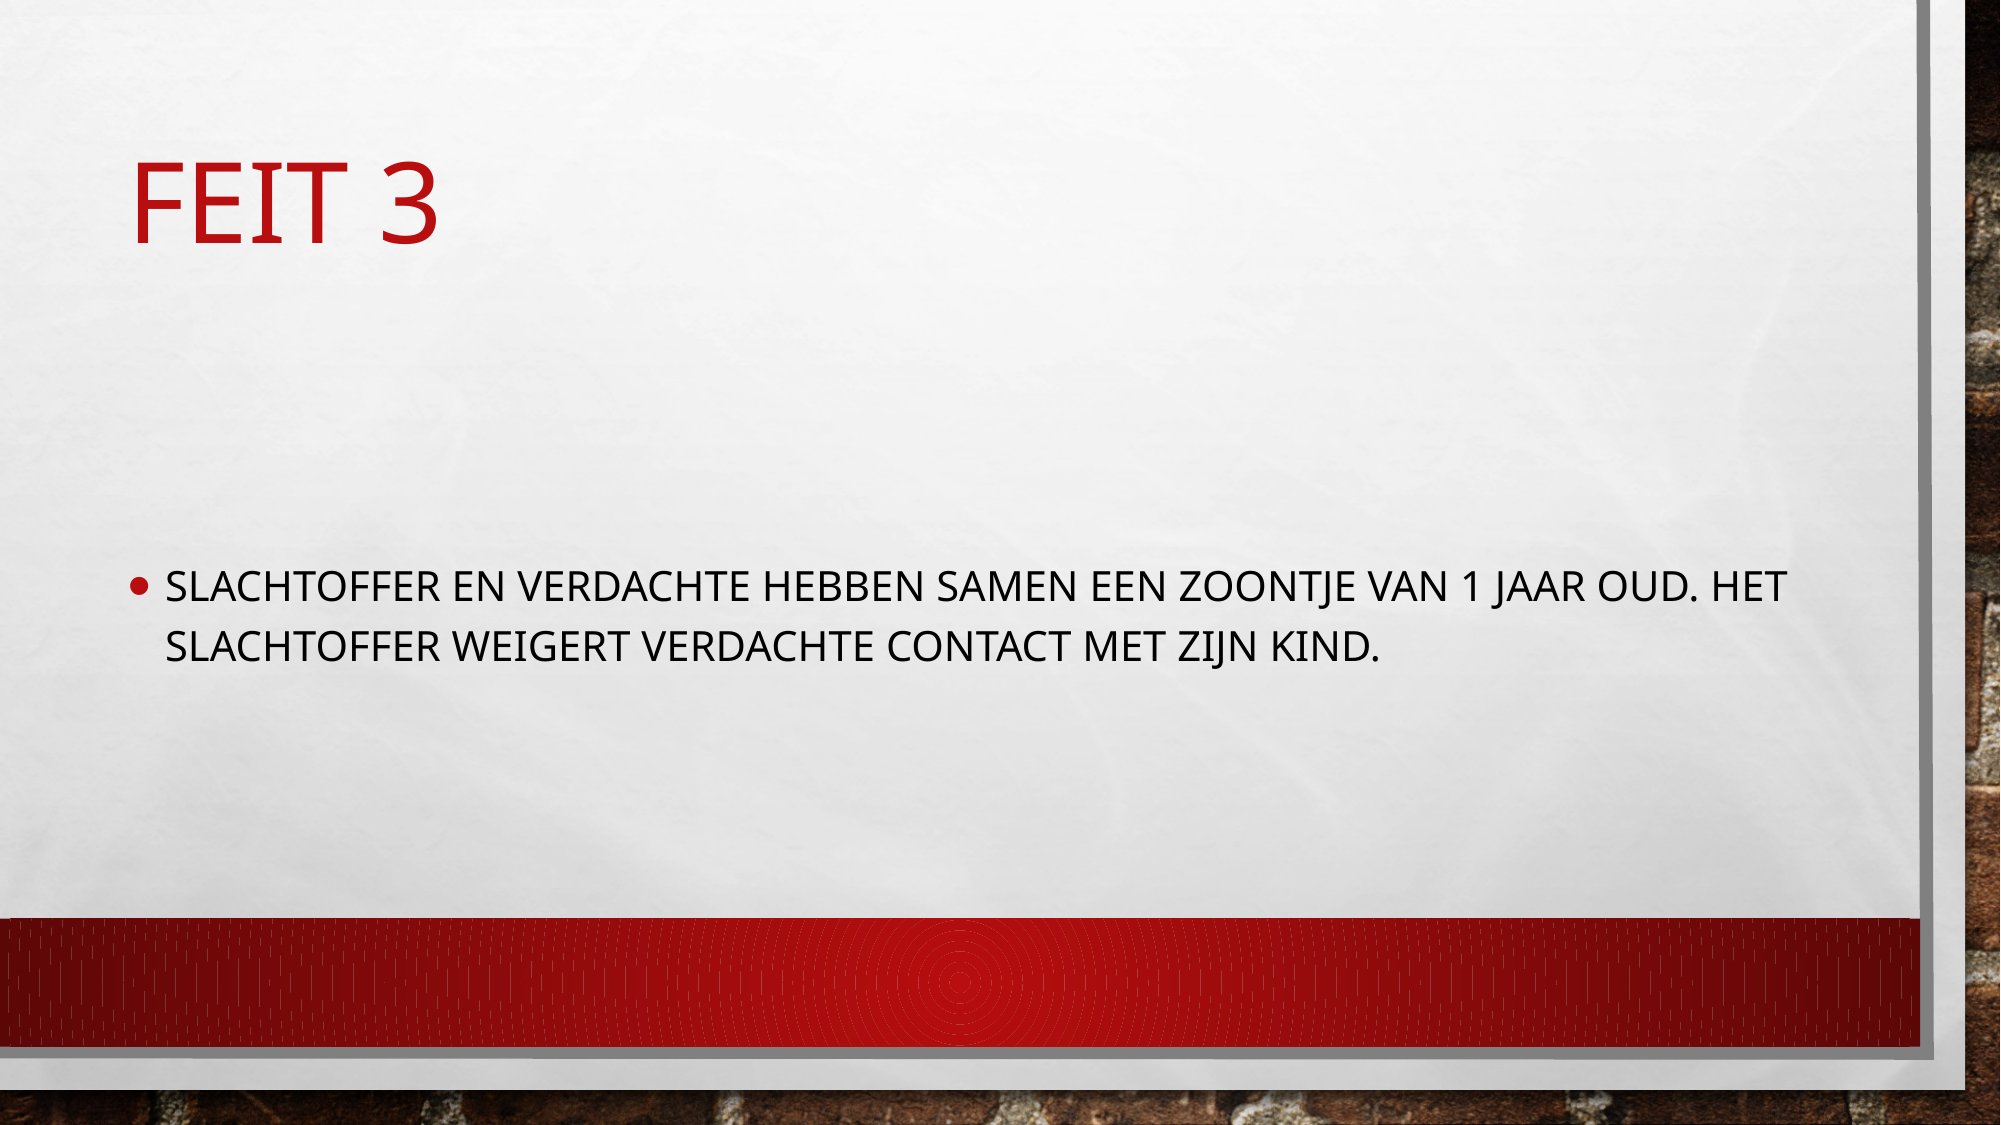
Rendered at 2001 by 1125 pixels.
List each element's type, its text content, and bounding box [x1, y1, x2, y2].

title Feit 3 [112, 112, 1818, 302]
picture [0, 0, 2000, 1125]
list Slachtoffer en verdachte hebben samen een zoontje van 1 jaar oud. Het slachtoffer weigert verdachte contact met zijn kind. [112, 338, 1818, 882]
